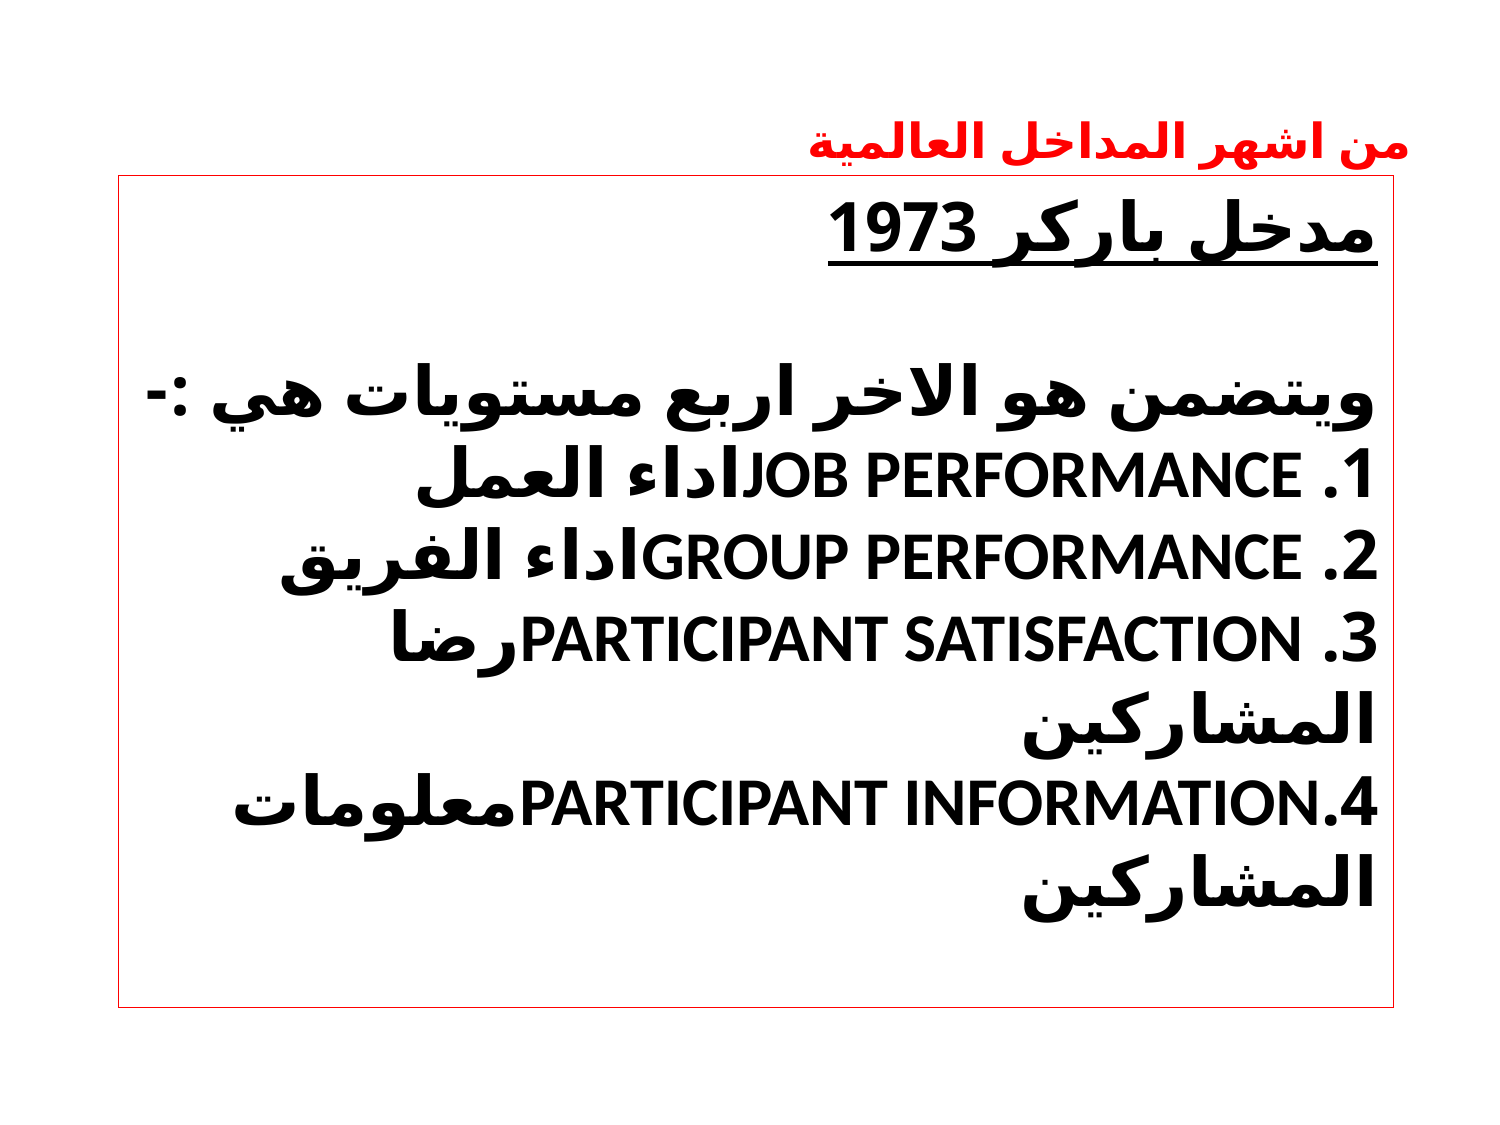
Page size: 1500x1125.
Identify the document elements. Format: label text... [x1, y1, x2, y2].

title مدخل باركر 1973 ويتضمن هو الاخر اربع مستويات هي :- 1. job performanceاداء العمل 2. group performanceاداء الفريق 3. participant satisfactionرضا المشاركين 4.participant informationمعلومات المشاركين [118, 175, 1394, 1008]
list من اشهر المداخل العالمية [152, 35, 1428, 176]
